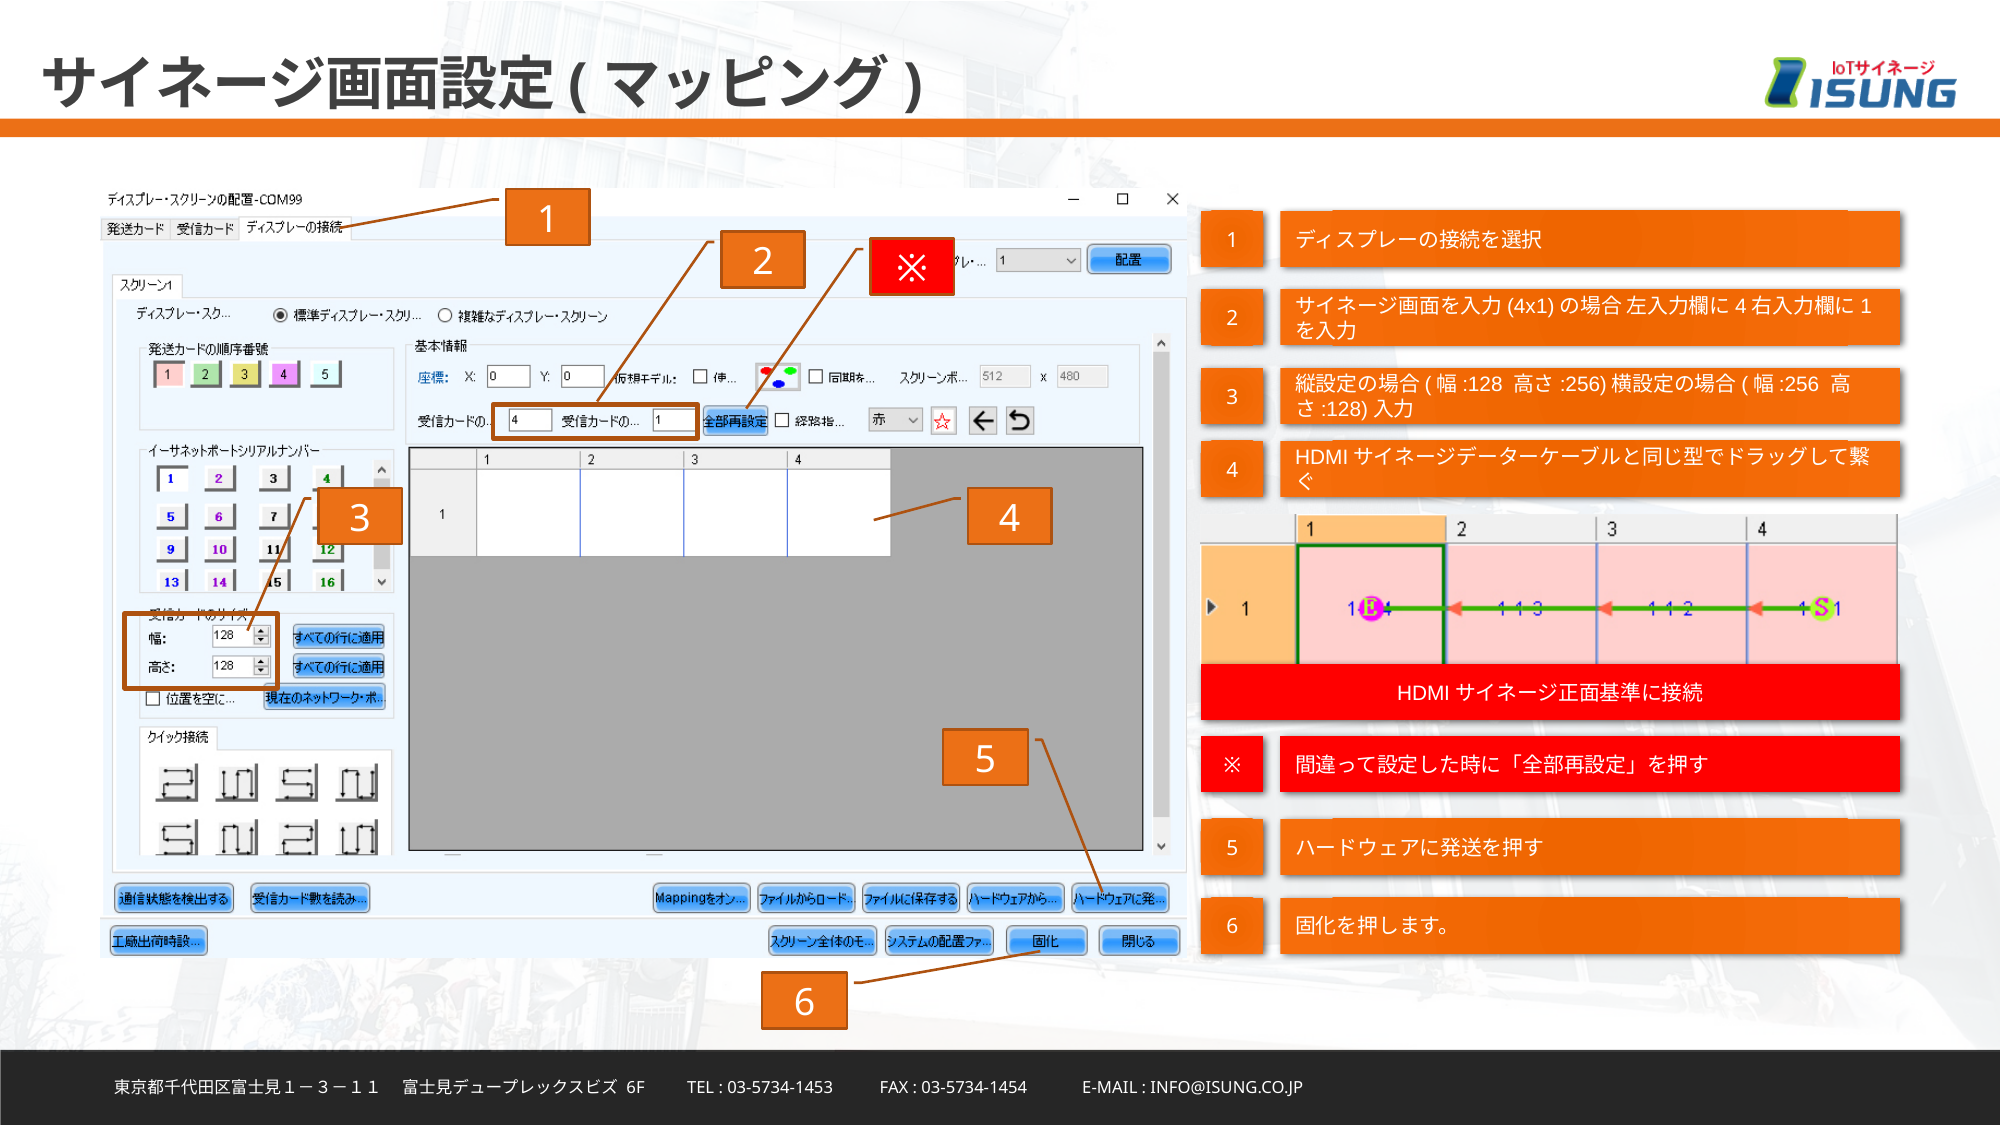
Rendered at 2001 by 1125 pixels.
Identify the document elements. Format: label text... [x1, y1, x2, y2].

text_box 東京都千代田区富士見１－３－１１ 富士見デュープレックスビズ 6F TEL : 03-5734-1453 FAX : 03-5734-1454 E-Mail : info@isung.co.jp [25, 1067, 1320, 1110]
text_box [99, 188, 1901, 1029]
picture [0, 0, 2000, 1053]
